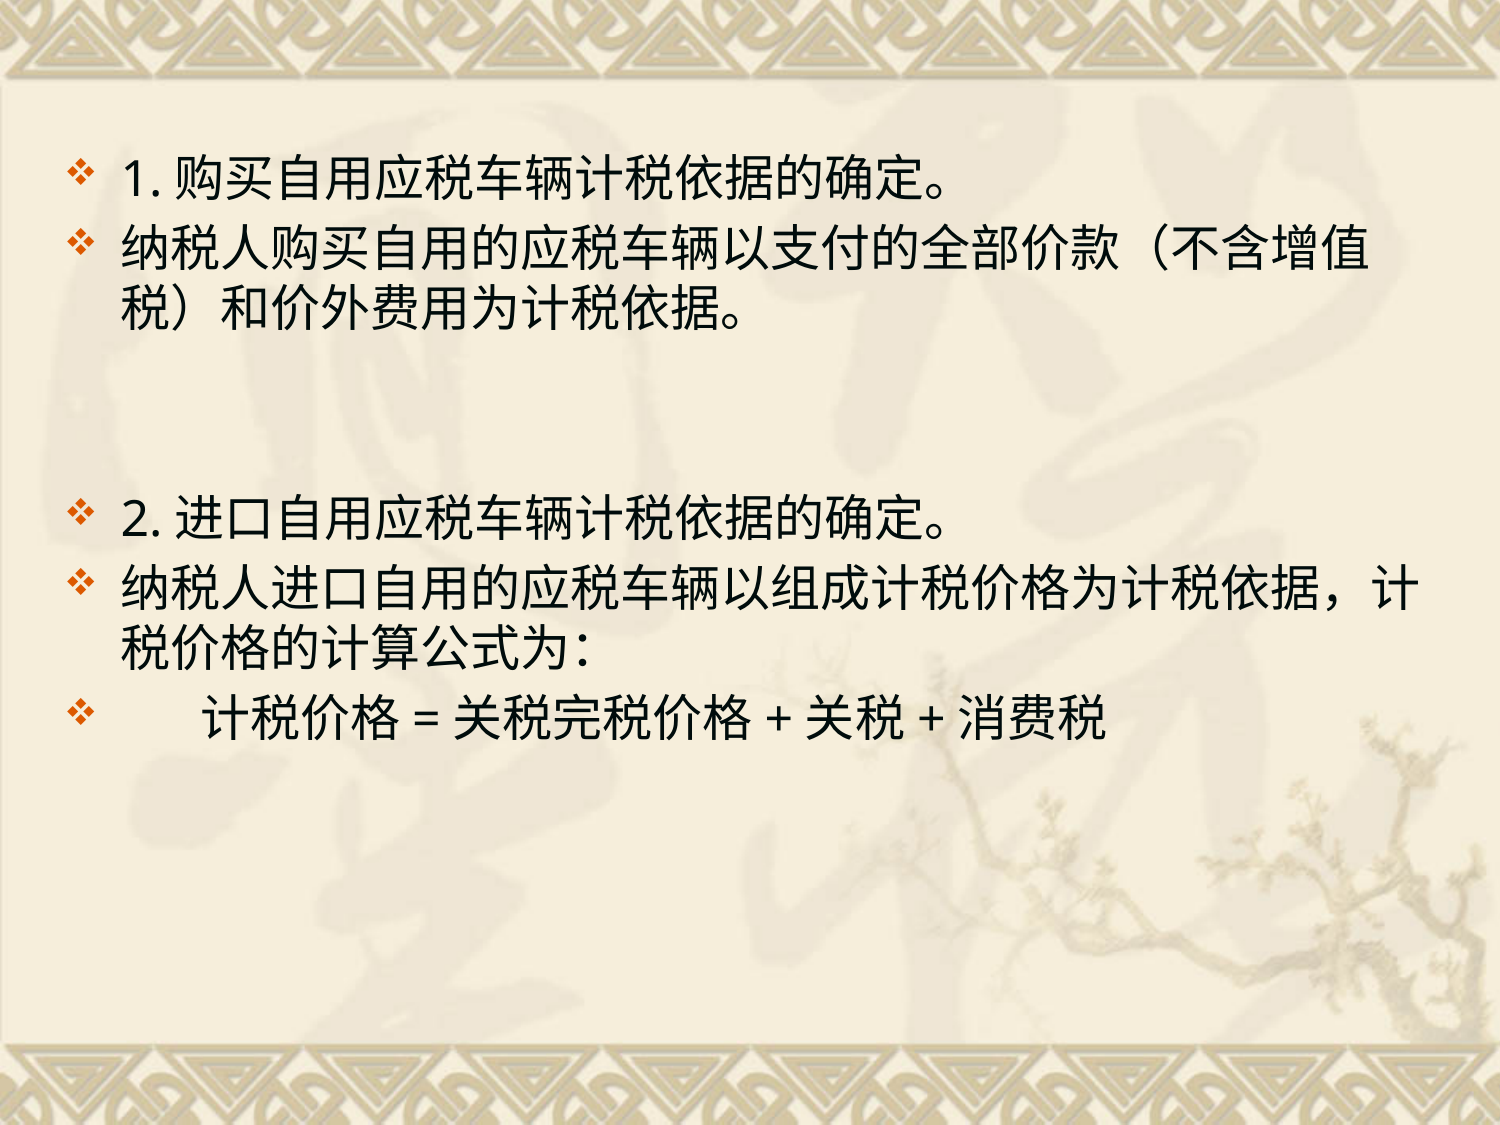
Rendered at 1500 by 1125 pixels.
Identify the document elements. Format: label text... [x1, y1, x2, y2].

picture [0, 0, 1500, 1125]
list 1.购买自用应税车辆计税依据的确定。 纳税人购买自用的应税车辆以支付的全部价款（不含增值税）和价外费用为计税依据。 2.进口自用应税车辆计税依据的确定。 纳税人进口自用的应税车辆以组成计税价格为计税依据，计税价格的计算公式为： 计税价格=关税完税价格+关税+消费税 [49, 138, 1451, 1001]
